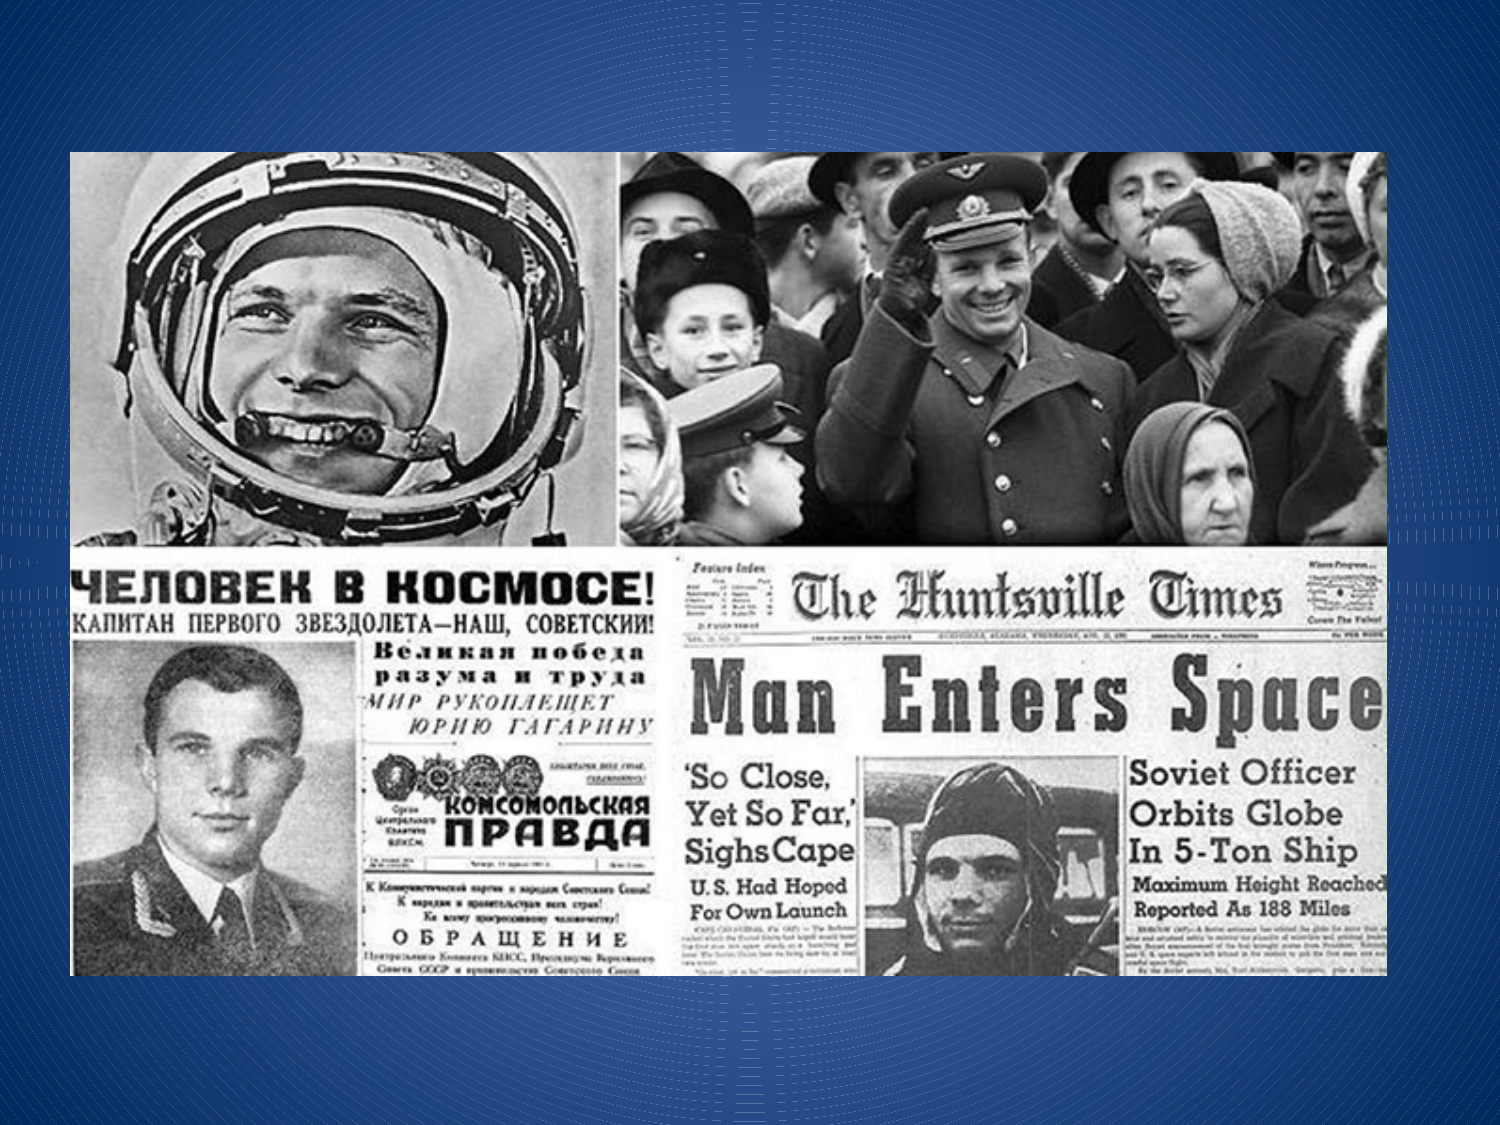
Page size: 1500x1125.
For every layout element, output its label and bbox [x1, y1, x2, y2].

list [70, 152, 1387, 977]
